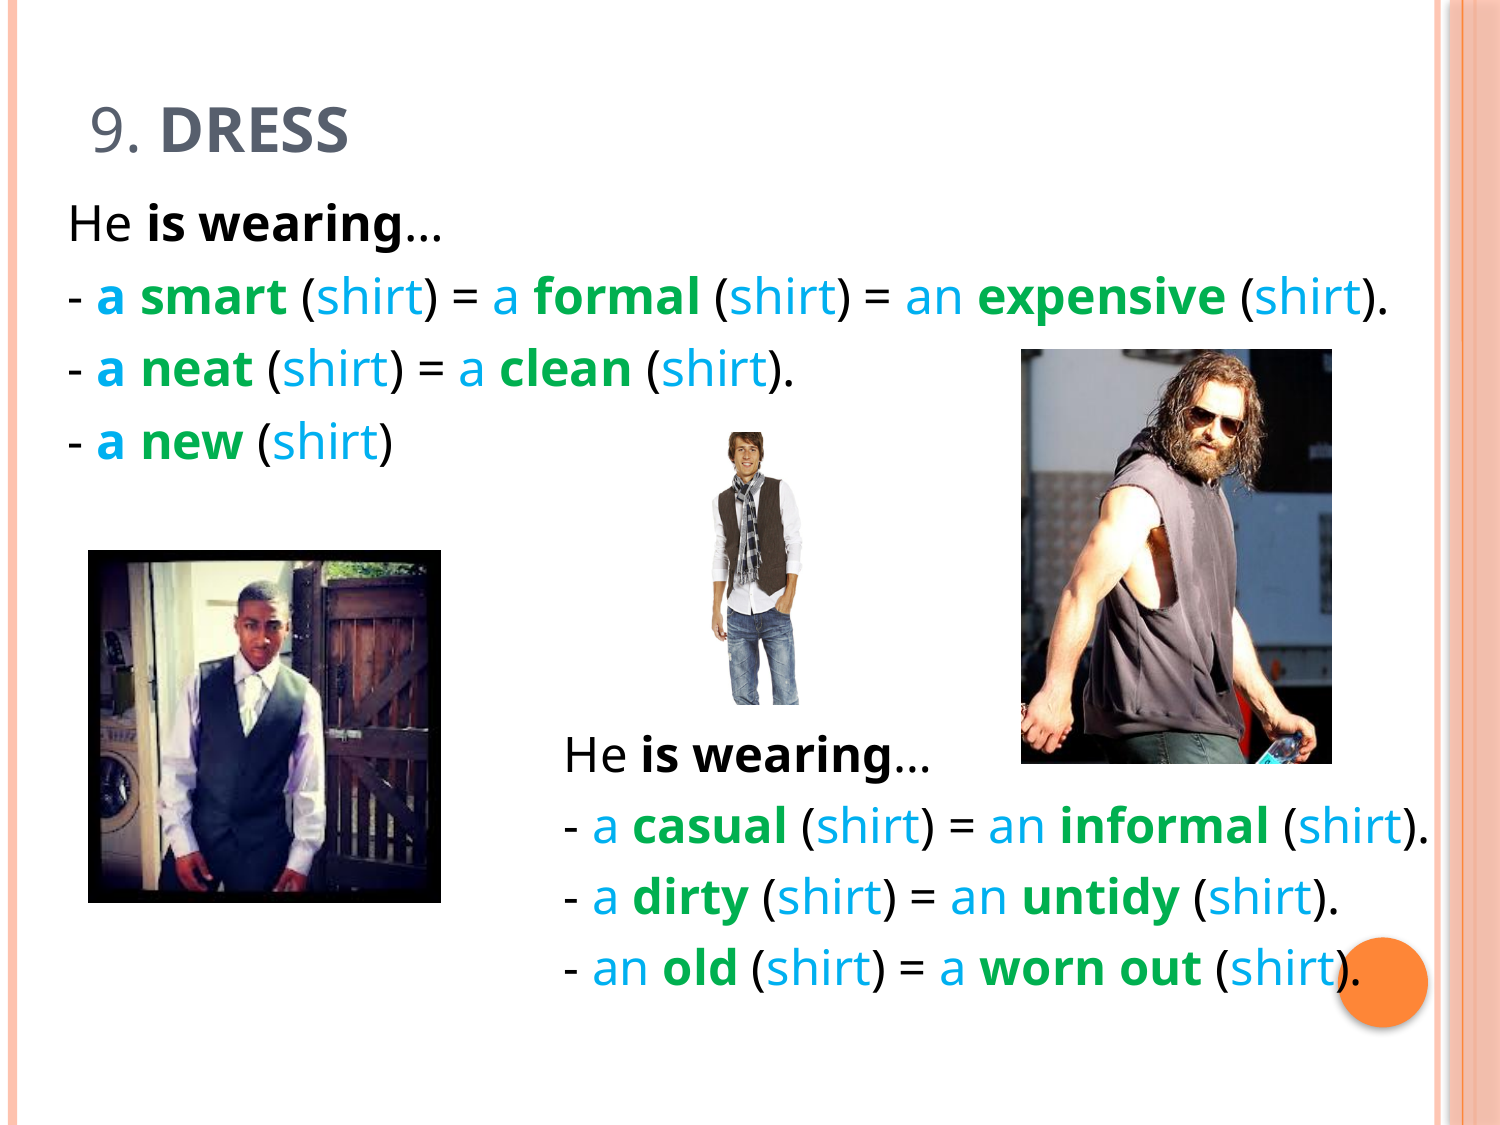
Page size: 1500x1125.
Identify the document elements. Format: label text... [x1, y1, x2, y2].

list He is wearing… - a casual (shirt) = an informal (shirt). - a dirty (shirt) = an untidy (shirt). - an old (shirt) = a worn out (shirt). [549, 716, 1447, 1059]
picture [1021, 349, 1333, 764]
title 9. Dress [75, 45, 1300, 173]
text_box He is wearing… - a smart (shirt) = a formal (shirt) = an expensive (shirt). - a neat (shirt) = a clean (shirt). - a new (shirt) [53, 184, 1447, 504]
picture [87, 550, 441, 903]
picture [607, 432, 896, 705]
